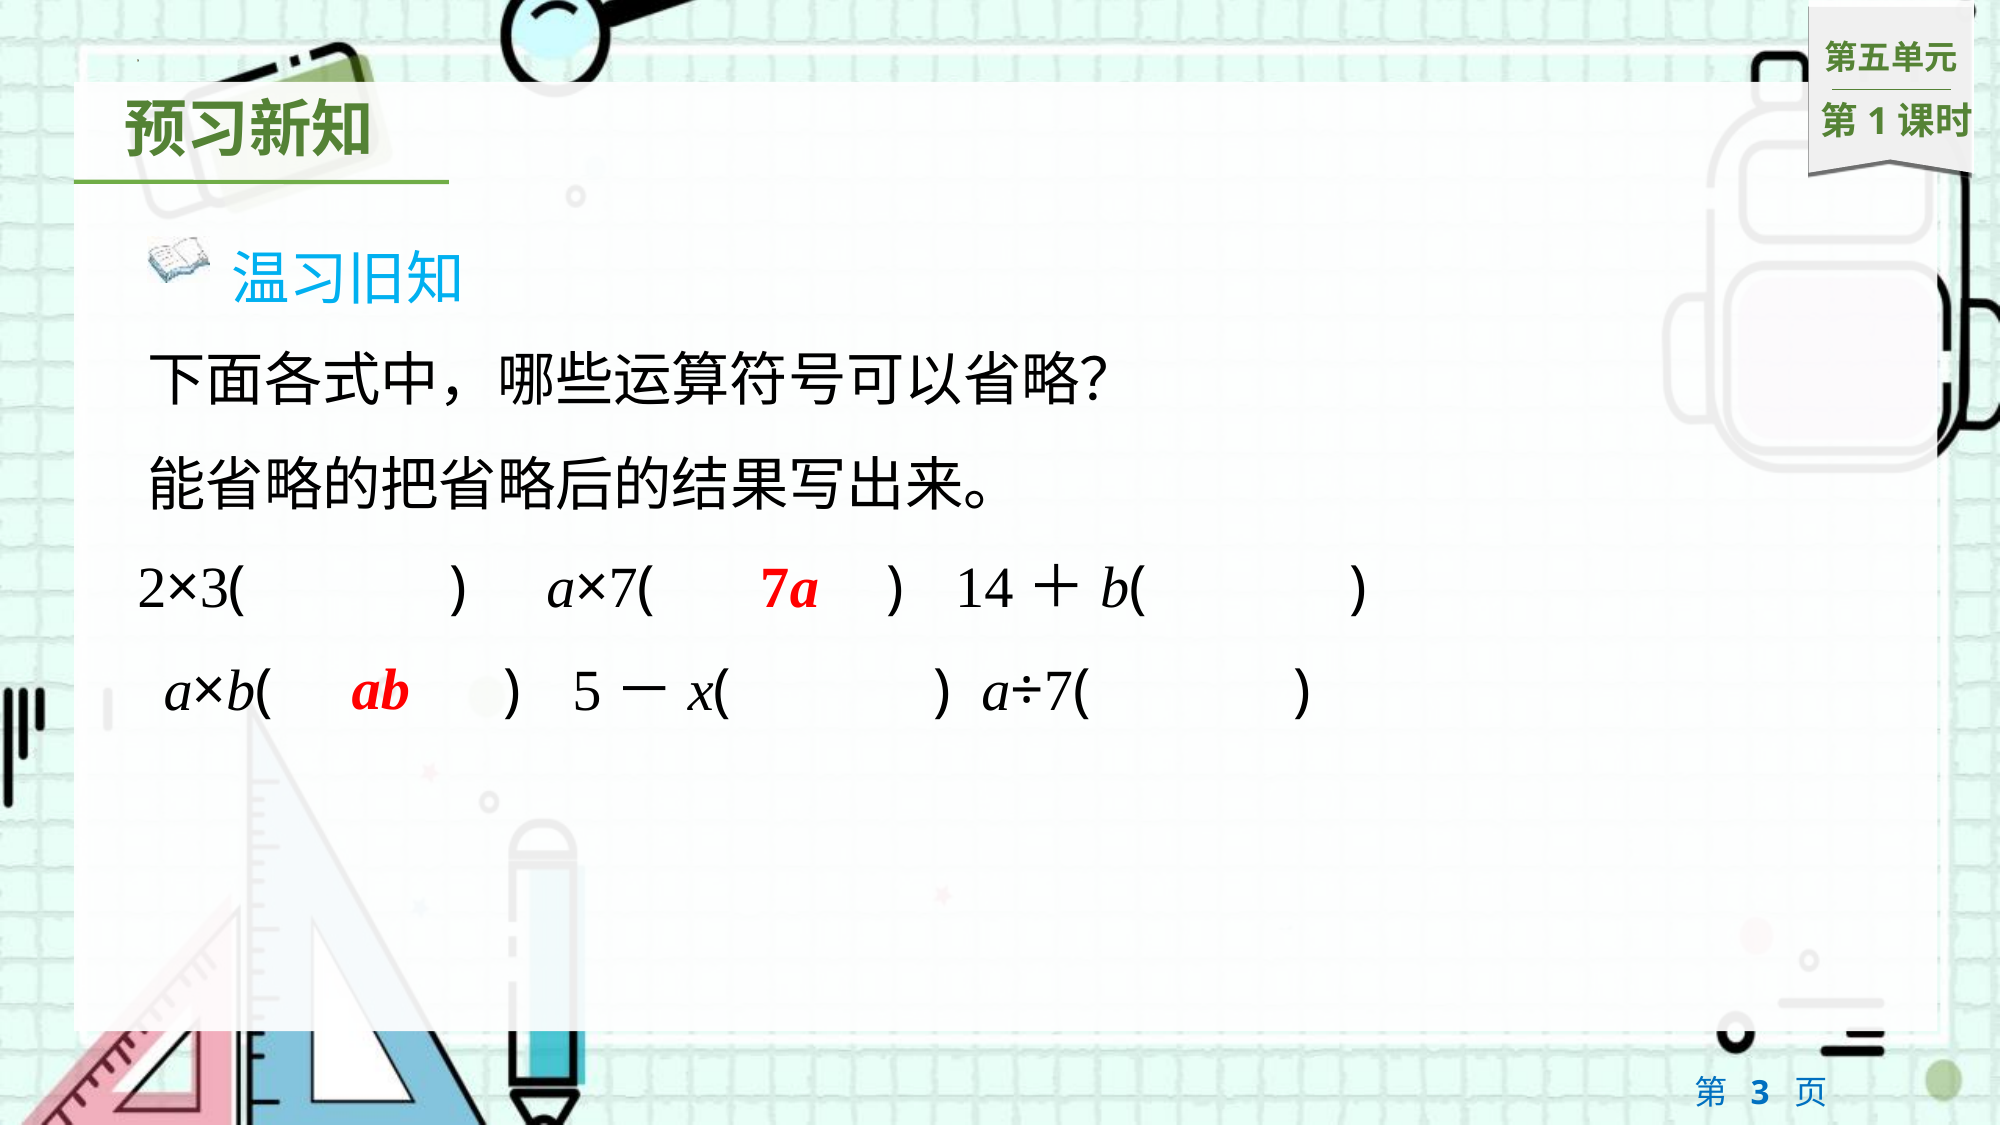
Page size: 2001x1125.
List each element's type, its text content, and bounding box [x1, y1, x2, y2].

picture [1938, 168, 1971, 176]
text_box a×b( ab ) 5－x( ) a÷7( ) [163, 616, 1311, 722]
text_box 2×3( ) a×7( 7a ) 14＋b( ) [834, 514, 1367, 620]
text_box 温习旧知 [143, 206, 465, 312]
text_box 7a [745, 506, 834, 616]
text_box ab [336, 609, 425, 718]
text_box 下面各式中，哪些运算符号可以省略？ 能省略的把省略后的结果写出来。 [147, 307, 1853, 518]
picture [0, 0, 2000, 1125]
text_box 2×3( ) a×7( 7a ) 14＋b( ) [137, 514, 745, 620]
picture [147, 236, 210, 283]
